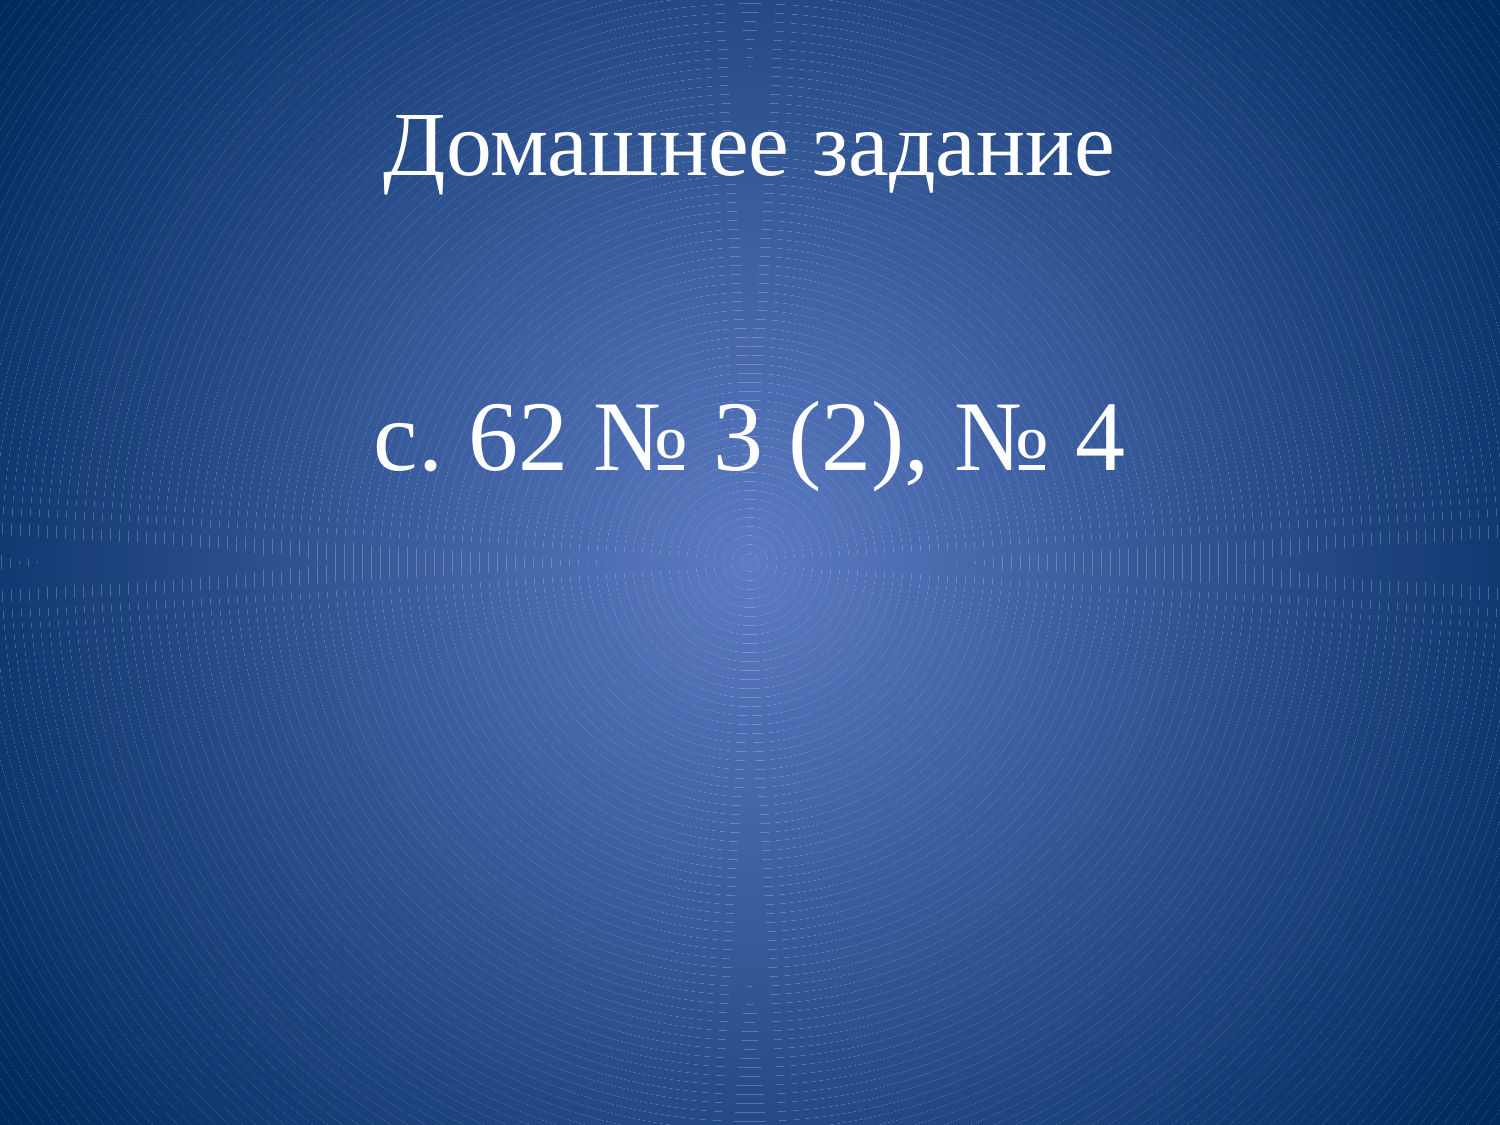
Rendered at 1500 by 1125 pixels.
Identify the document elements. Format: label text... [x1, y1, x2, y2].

title Домашнее задание [75, 45, 1425, 233]
list с. 62 № 3 (2), № 4 [75, 262, 1425, 1005]
